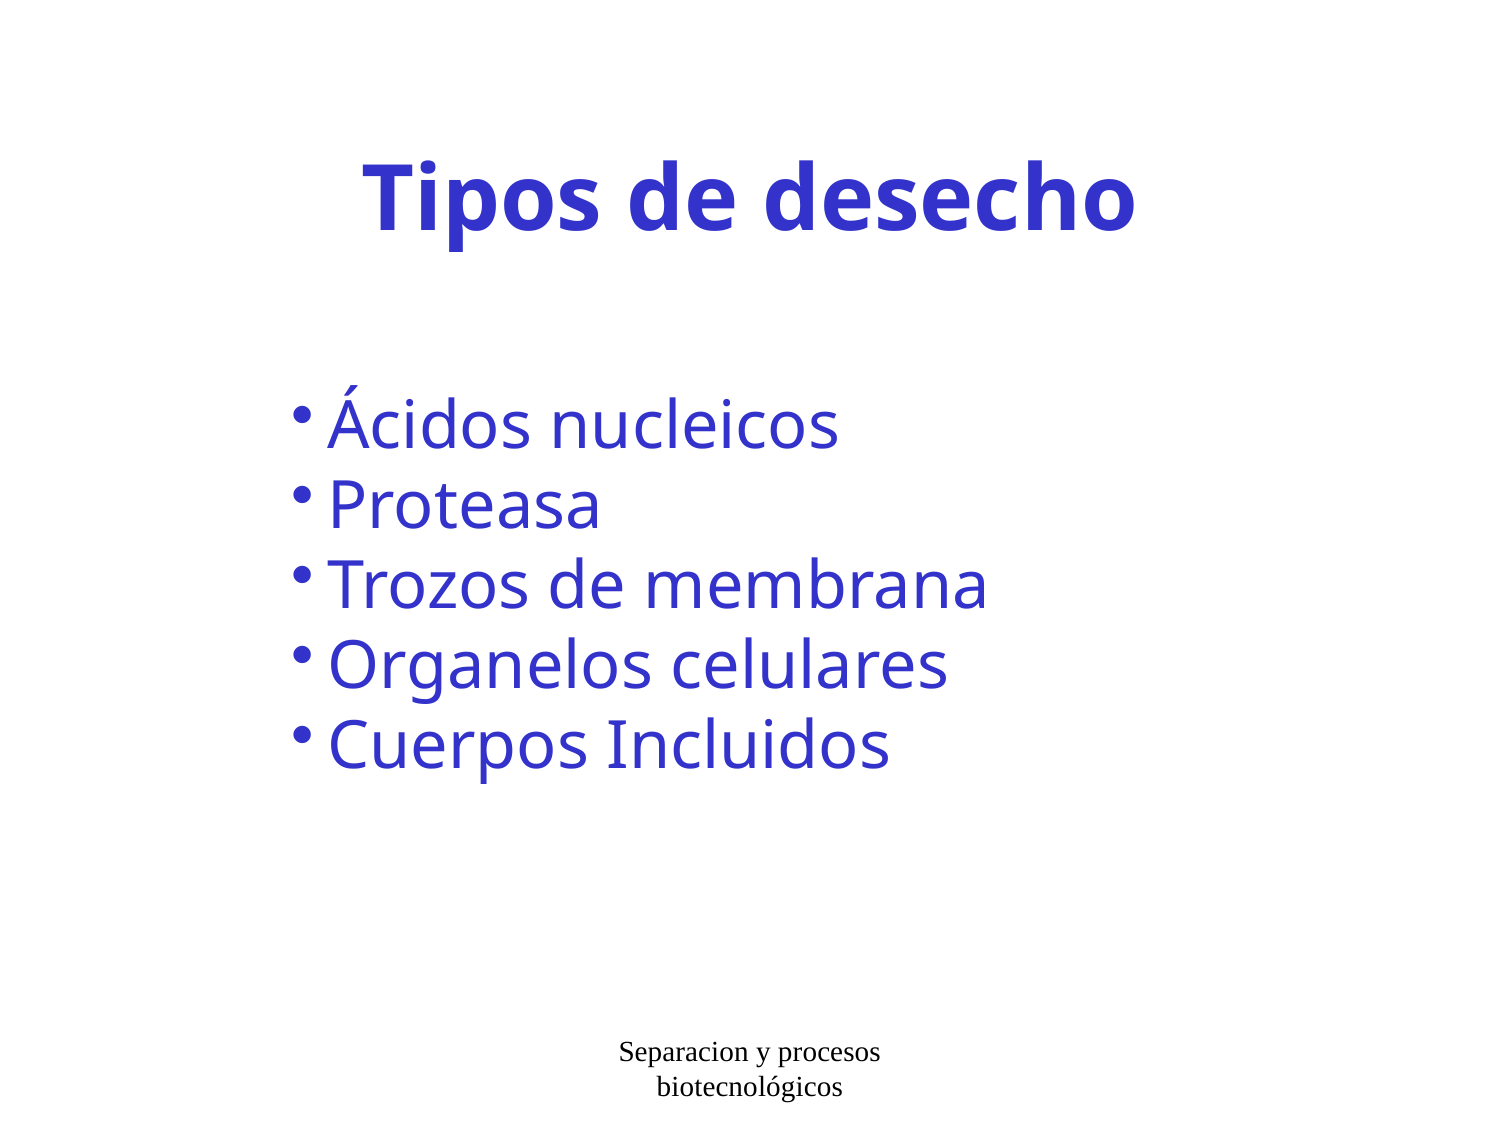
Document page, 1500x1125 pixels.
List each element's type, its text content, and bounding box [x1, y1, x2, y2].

title Tipos de desecho [112, 99, 1388, 288]
footer Separacion y procesos biotecnológicos [512, 1024, 988, 1101]
text_box Ácidos nucleicos Proteasa Trozos de membrana Organelos celulares Cuerpos Incluidos [162, 374, 1288, 790]
